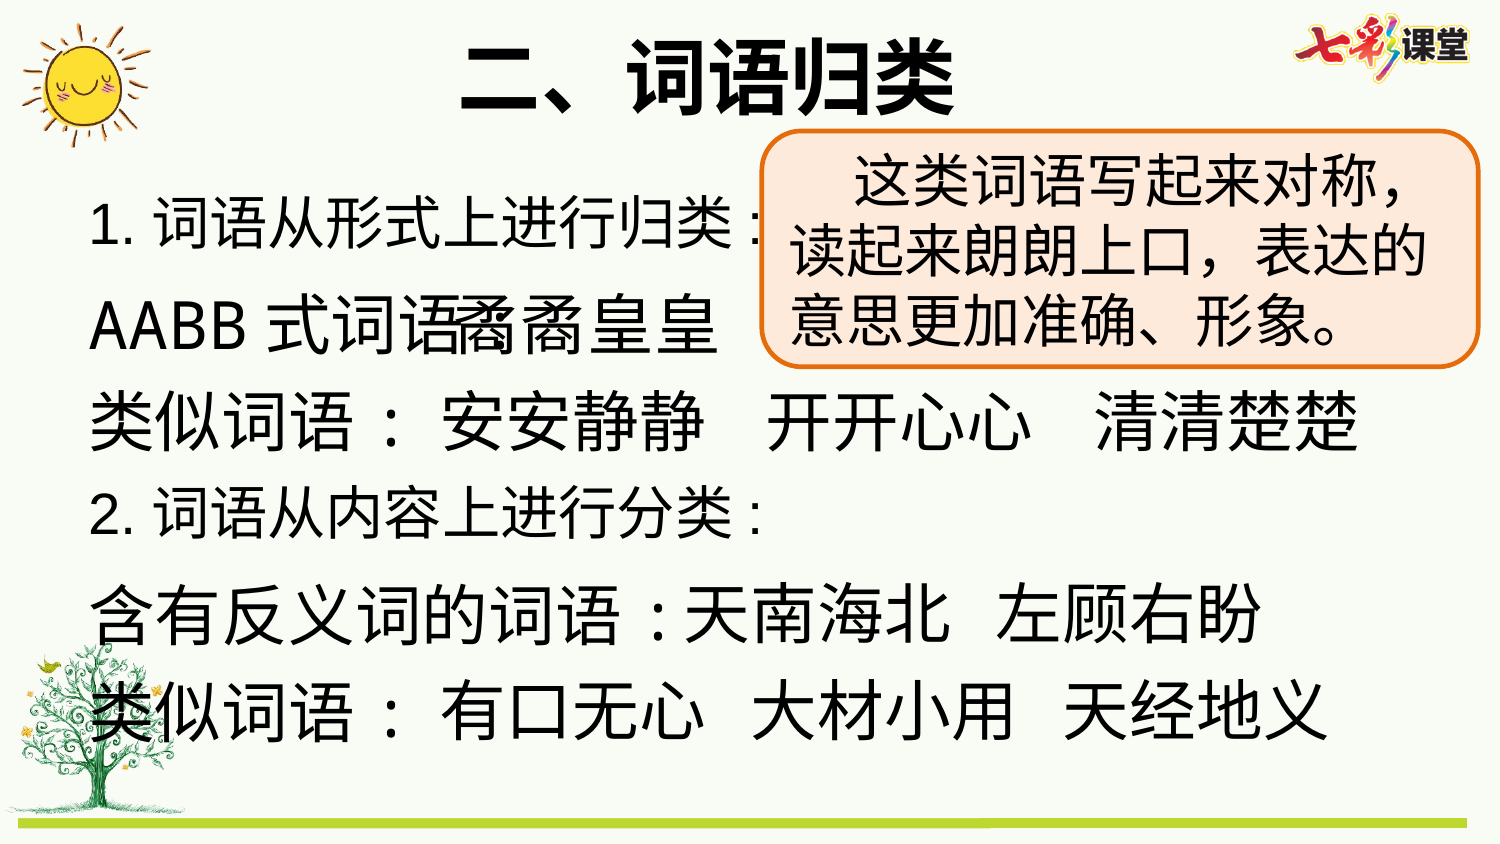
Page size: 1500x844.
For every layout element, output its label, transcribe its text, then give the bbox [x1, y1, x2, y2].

text_box 有口无心 大材小用 天经地义 [424, 661, 1500, 757]
text_box 天南海北 左顾右盼 [669, 564, 1466, 660]
text_box 类似词语: [73, 663, 488, 758]
picture [1291, 9, 1472, 87]
text_box 类似词语: [73, 372, 424, 468]
picture [0, 608, 1467, 844]
text_box AABB式词语: [73, 275, 439, 371]
text_box 1.词语从形式上进行归类: [73, 178, 760, 264]
text_box 2.词语从内容上进行分类: [73, 469, 1049, 554]
text_box 安安静静 开开心心 清清楚楚 [424, 372, 1500, 468]
text_box 这类词语写起来对称，读起来朗朗上口，表达的意思更加准确、形象。 [760, 129, 1480, 369]
picture [0, 0, 173, 172]
text_box 矞矞皇皇 [439, 275, 960, 371]
text_box 二、词语归类 [442, 17, 973, 133]
text_box 含有反义词的词语: [73, 566, 822, 661]
